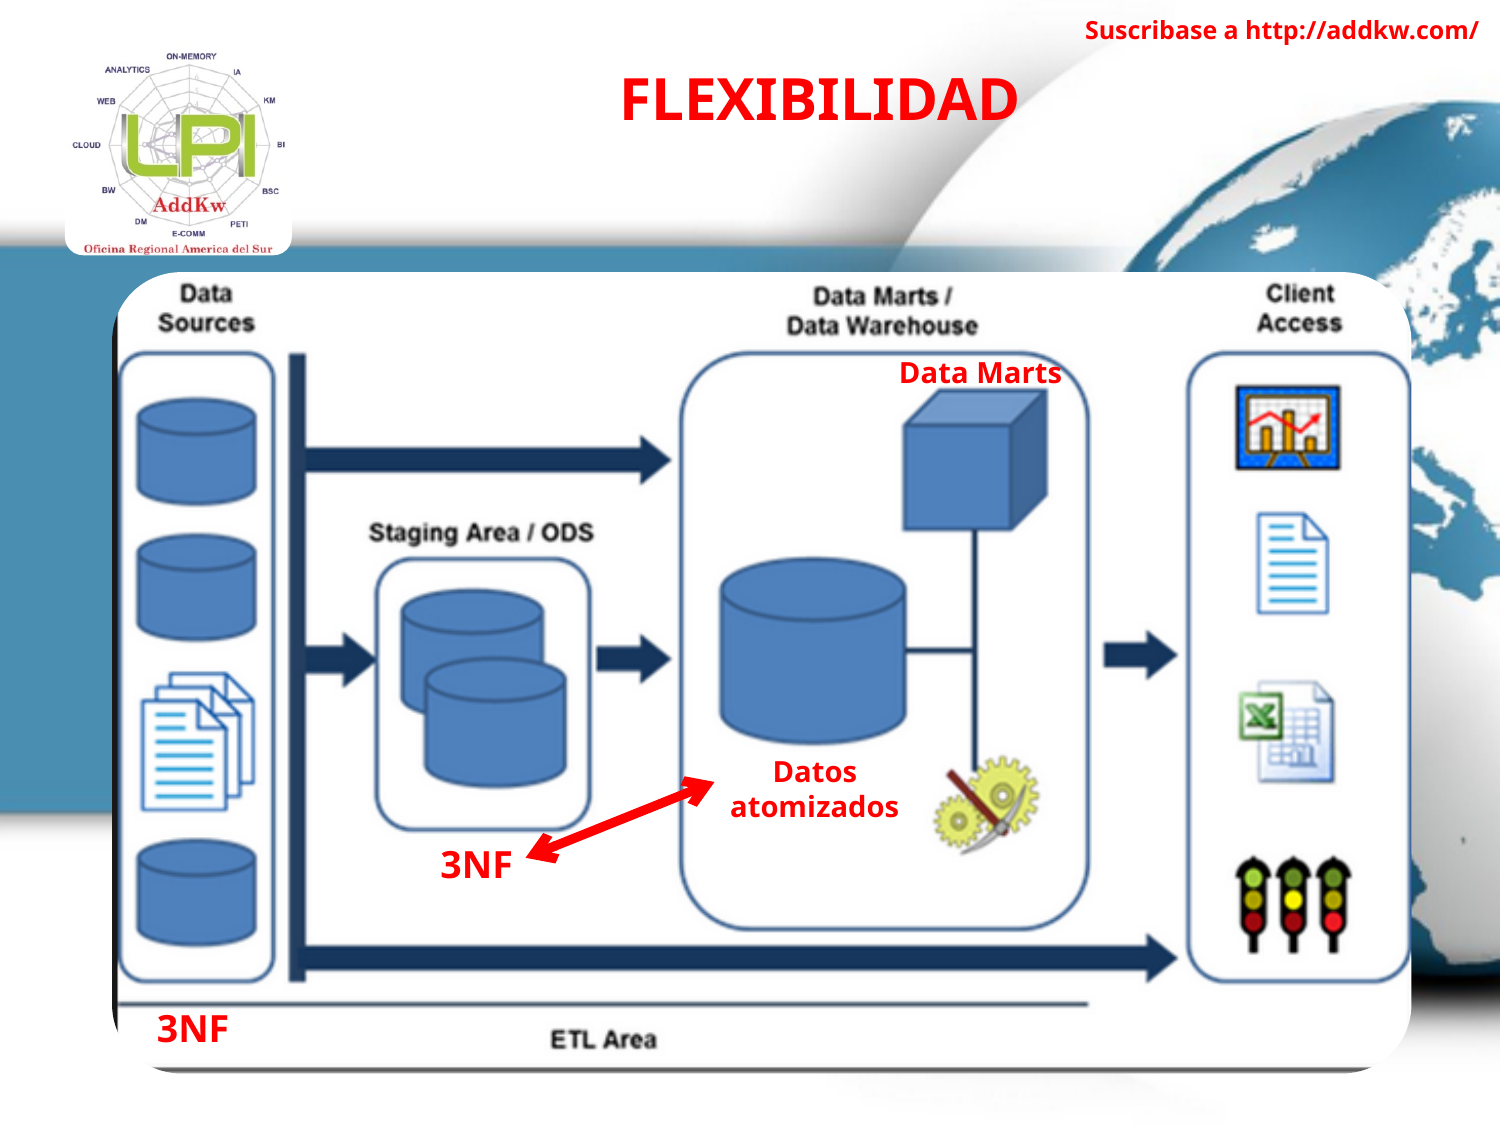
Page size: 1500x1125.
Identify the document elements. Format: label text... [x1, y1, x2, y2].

text_box Suscribase a http://addkw.com/ [1070, 7, 1495, 52]
picture [0, 0, 1500, 1125]
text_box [525, 781, 715, 858]
text_box flexibilidad [276, 54, 1364, 173]
